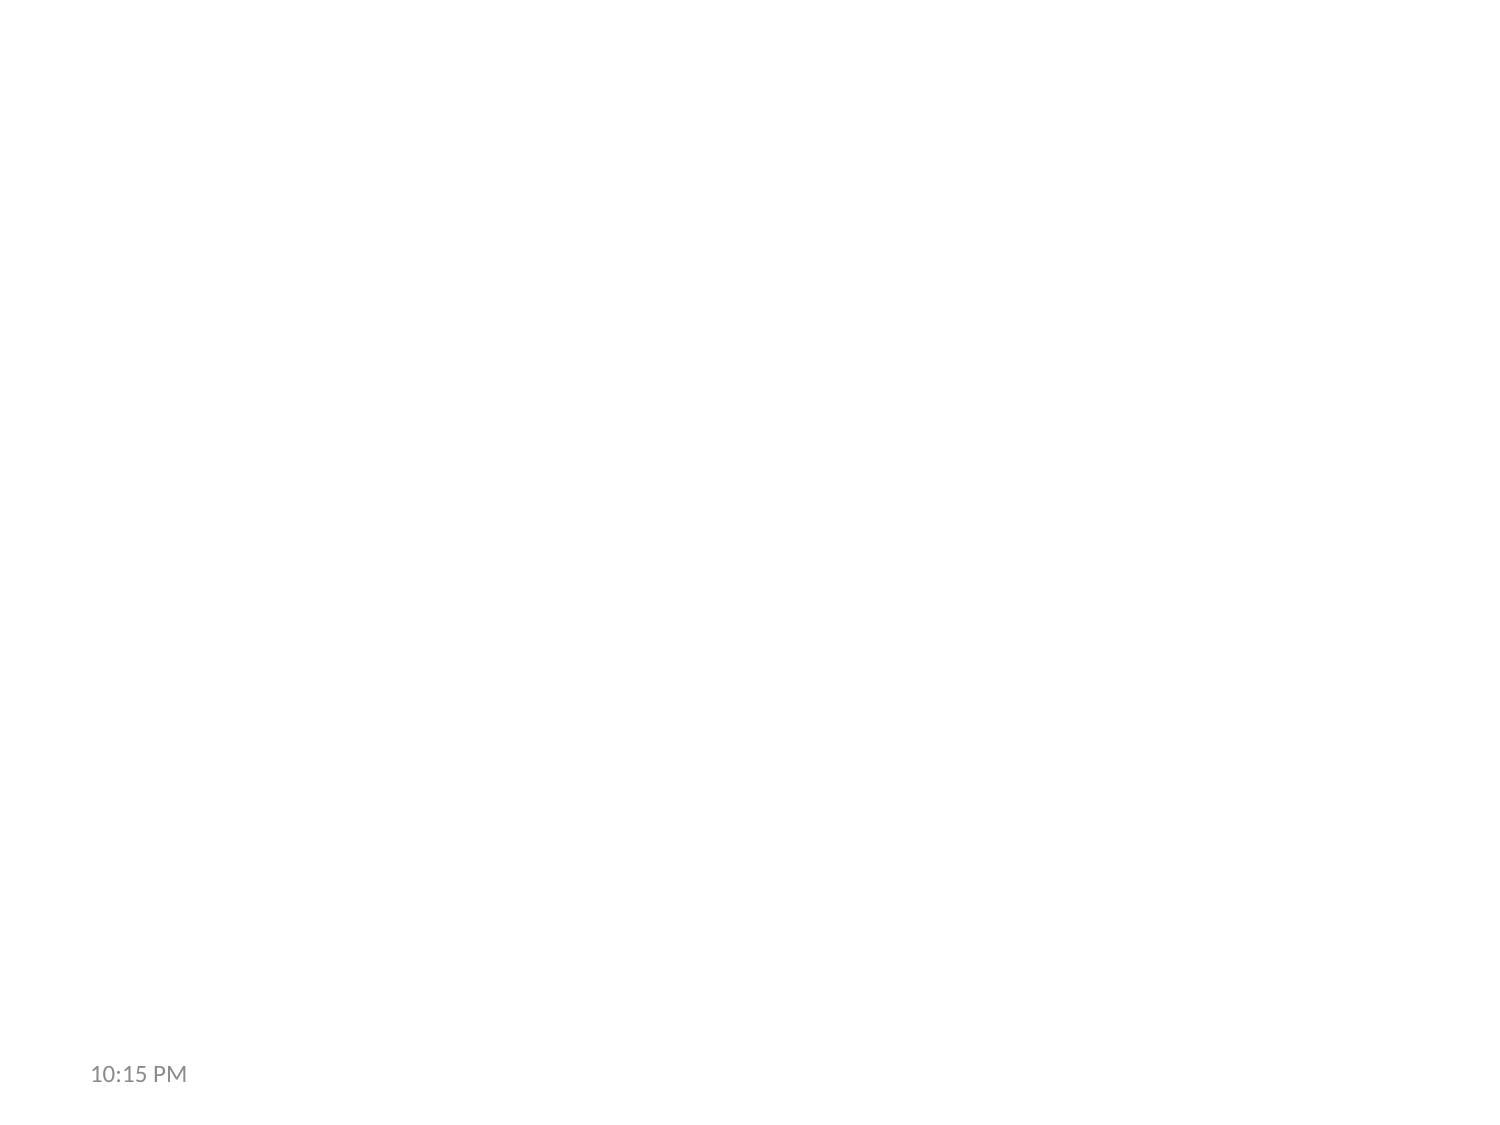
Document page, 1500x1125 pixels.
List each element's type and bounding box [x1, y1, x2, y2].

slide_number [75, 1042, 425, 1103]
